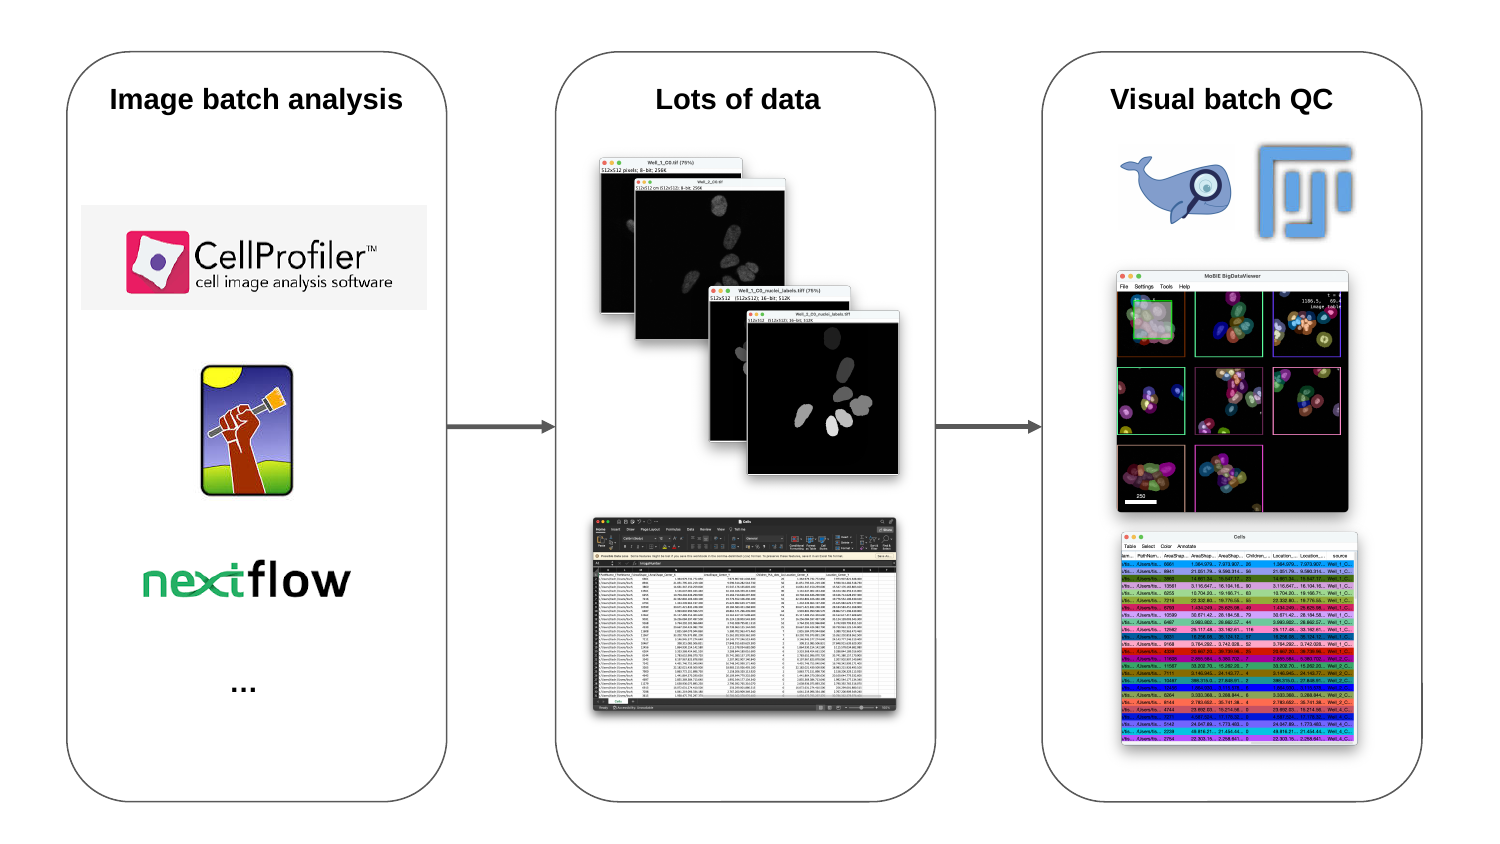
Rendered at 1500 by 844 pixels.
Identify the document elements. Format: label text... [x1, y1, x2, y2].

text_box Visual batch QC [1056, 65, 1388, 131]
picture [1118, 144, 1235, 230]
text_box Lots of data [572, 65, 904, 131]
picture [1094, 254, 1378, 772]
picture [578, 508, 910, 729]
text_box Image batch analysis [91, 65, 422, 131]
text_box [66, 51, 447, 802]
picture [192, 353, 300, 507]
text_box … [214, 648, 295, 714]
picture [579, 144, 917, 497]
picture [1251, 138, 1359, 246]
text_box [1042, 51, 1422, 802]
picture [129, 518, 364, 636]
picture [81, 204, 427, 310]
text_box [555, 51, 936, 802]
